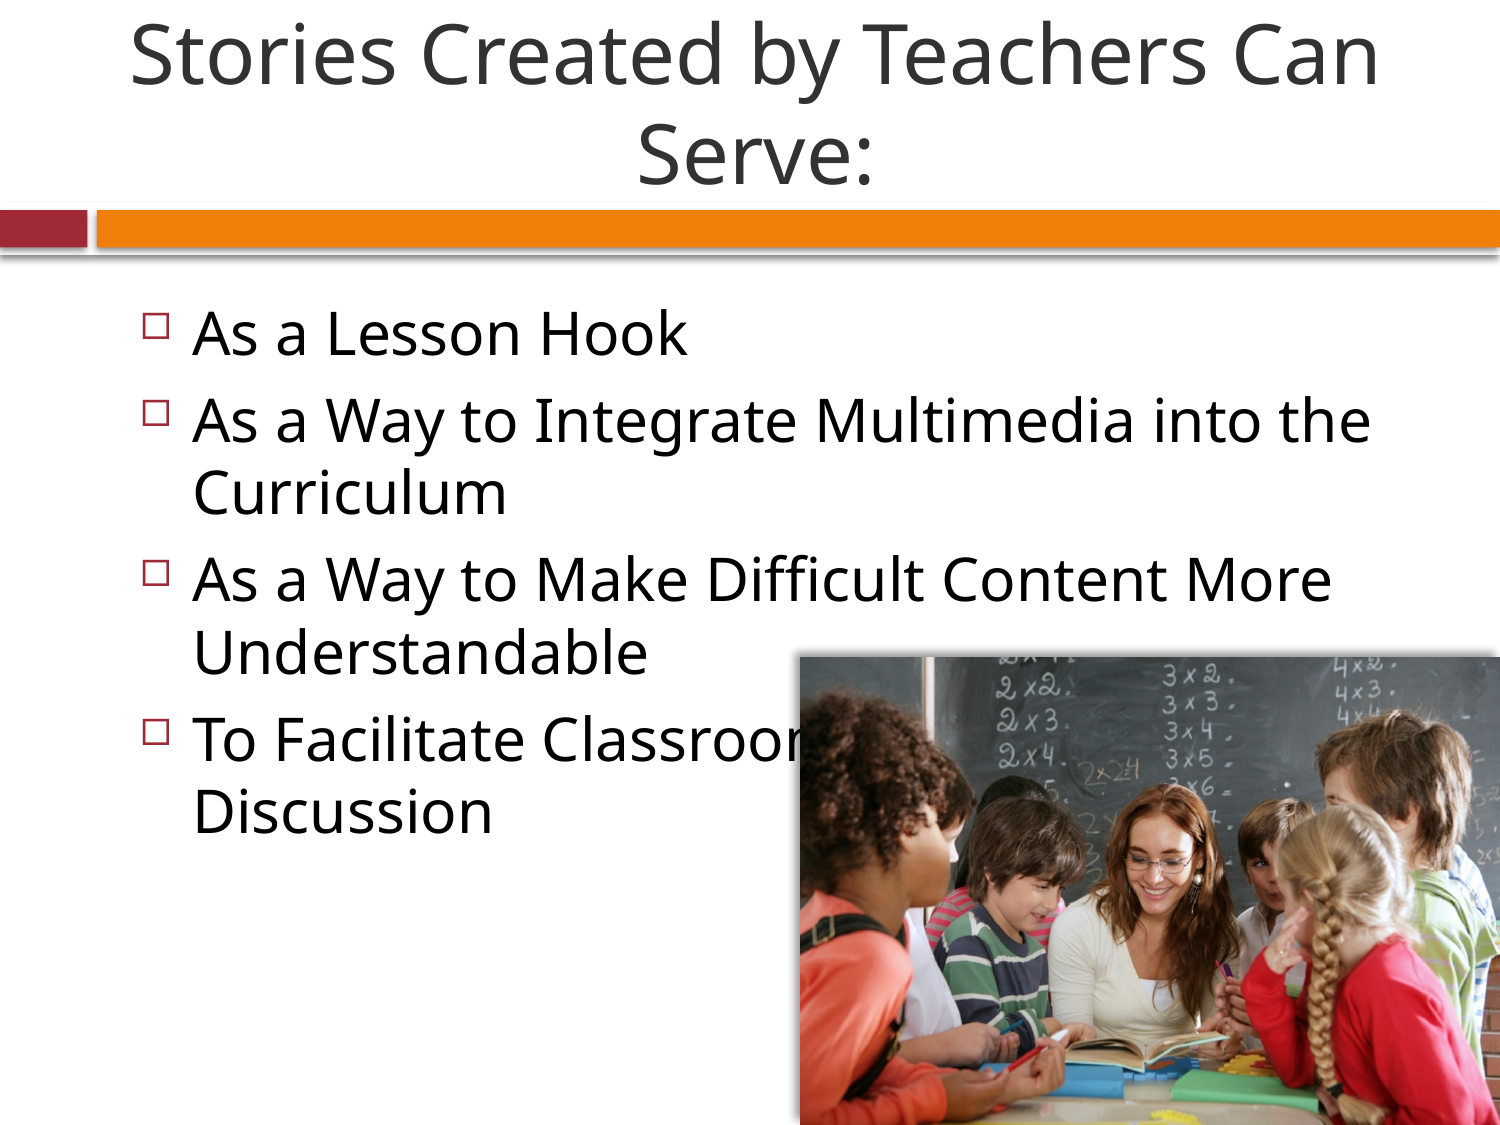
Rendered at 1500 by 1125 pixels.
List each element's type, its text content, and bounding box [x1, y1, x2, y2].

title Stories Created by Teachers Can Serve: [37, 75, 1475, 238]
list As a Lesson Hook As a Way to Integrate Multimedia into the Curriculum As a Way to Make Difficult Content More Understandable To Facilitate Classroom Discussion [125, 287, 1400, 1088]
picture [799, 657, 1500, 1125]
